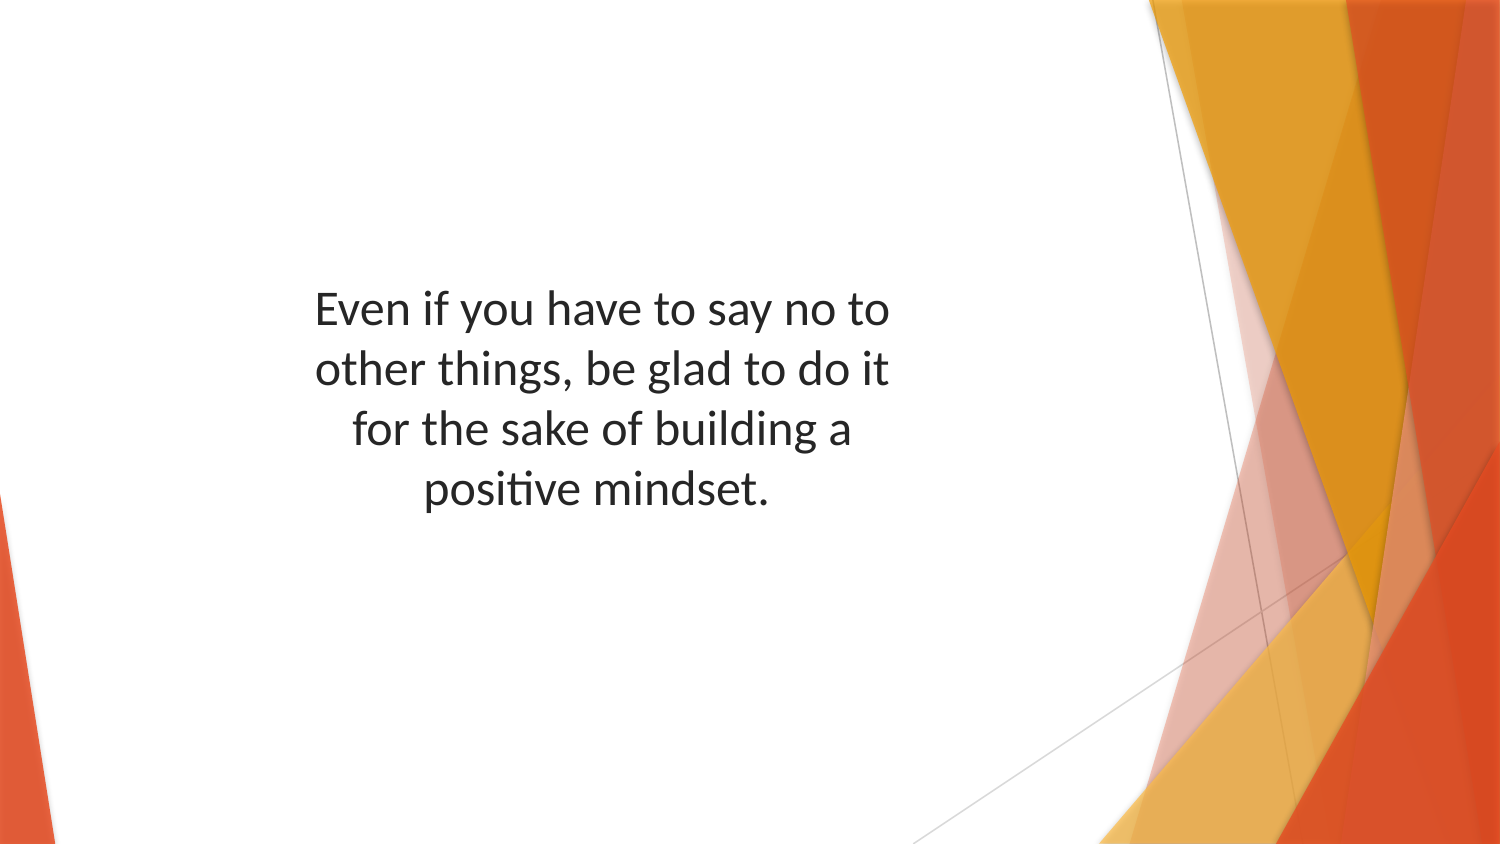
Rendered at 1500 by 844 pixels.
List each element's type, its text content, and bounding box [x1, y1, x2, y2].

list Even if you have to say no to other things, be glad to do it for the sake of building a positive mindset. [265, 268, 939, 611]
